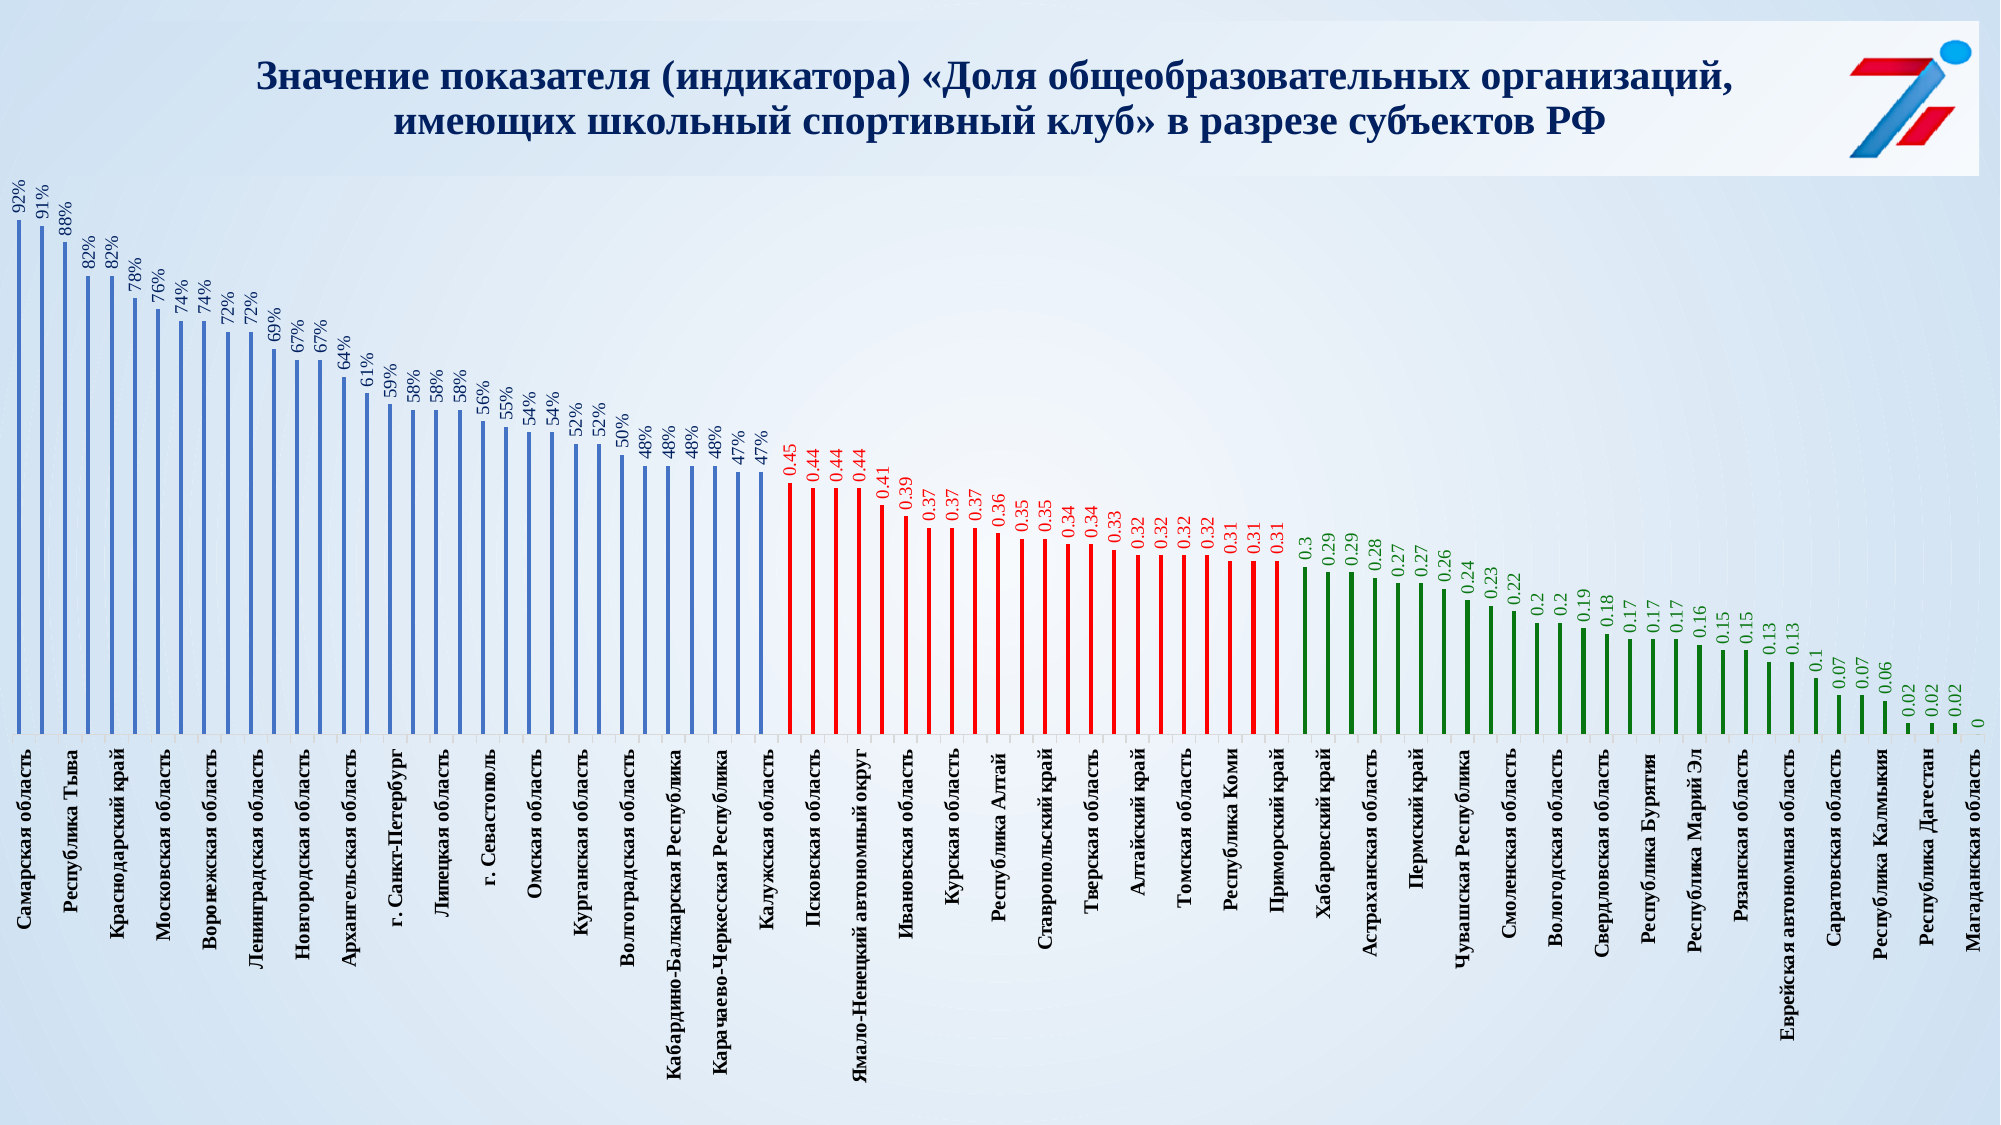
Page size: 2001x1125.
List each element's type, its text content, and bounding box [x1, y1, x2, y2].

picture [1847, 38, 1975, 159]
title Значение показателя (индикатора) «Доля общеобразовательных организаций, имеющих школьный спортивный клуб» в разрезе субъектов РФ [20, 21, 1980, 175]
chart [0, 175, 2000, 1125]
